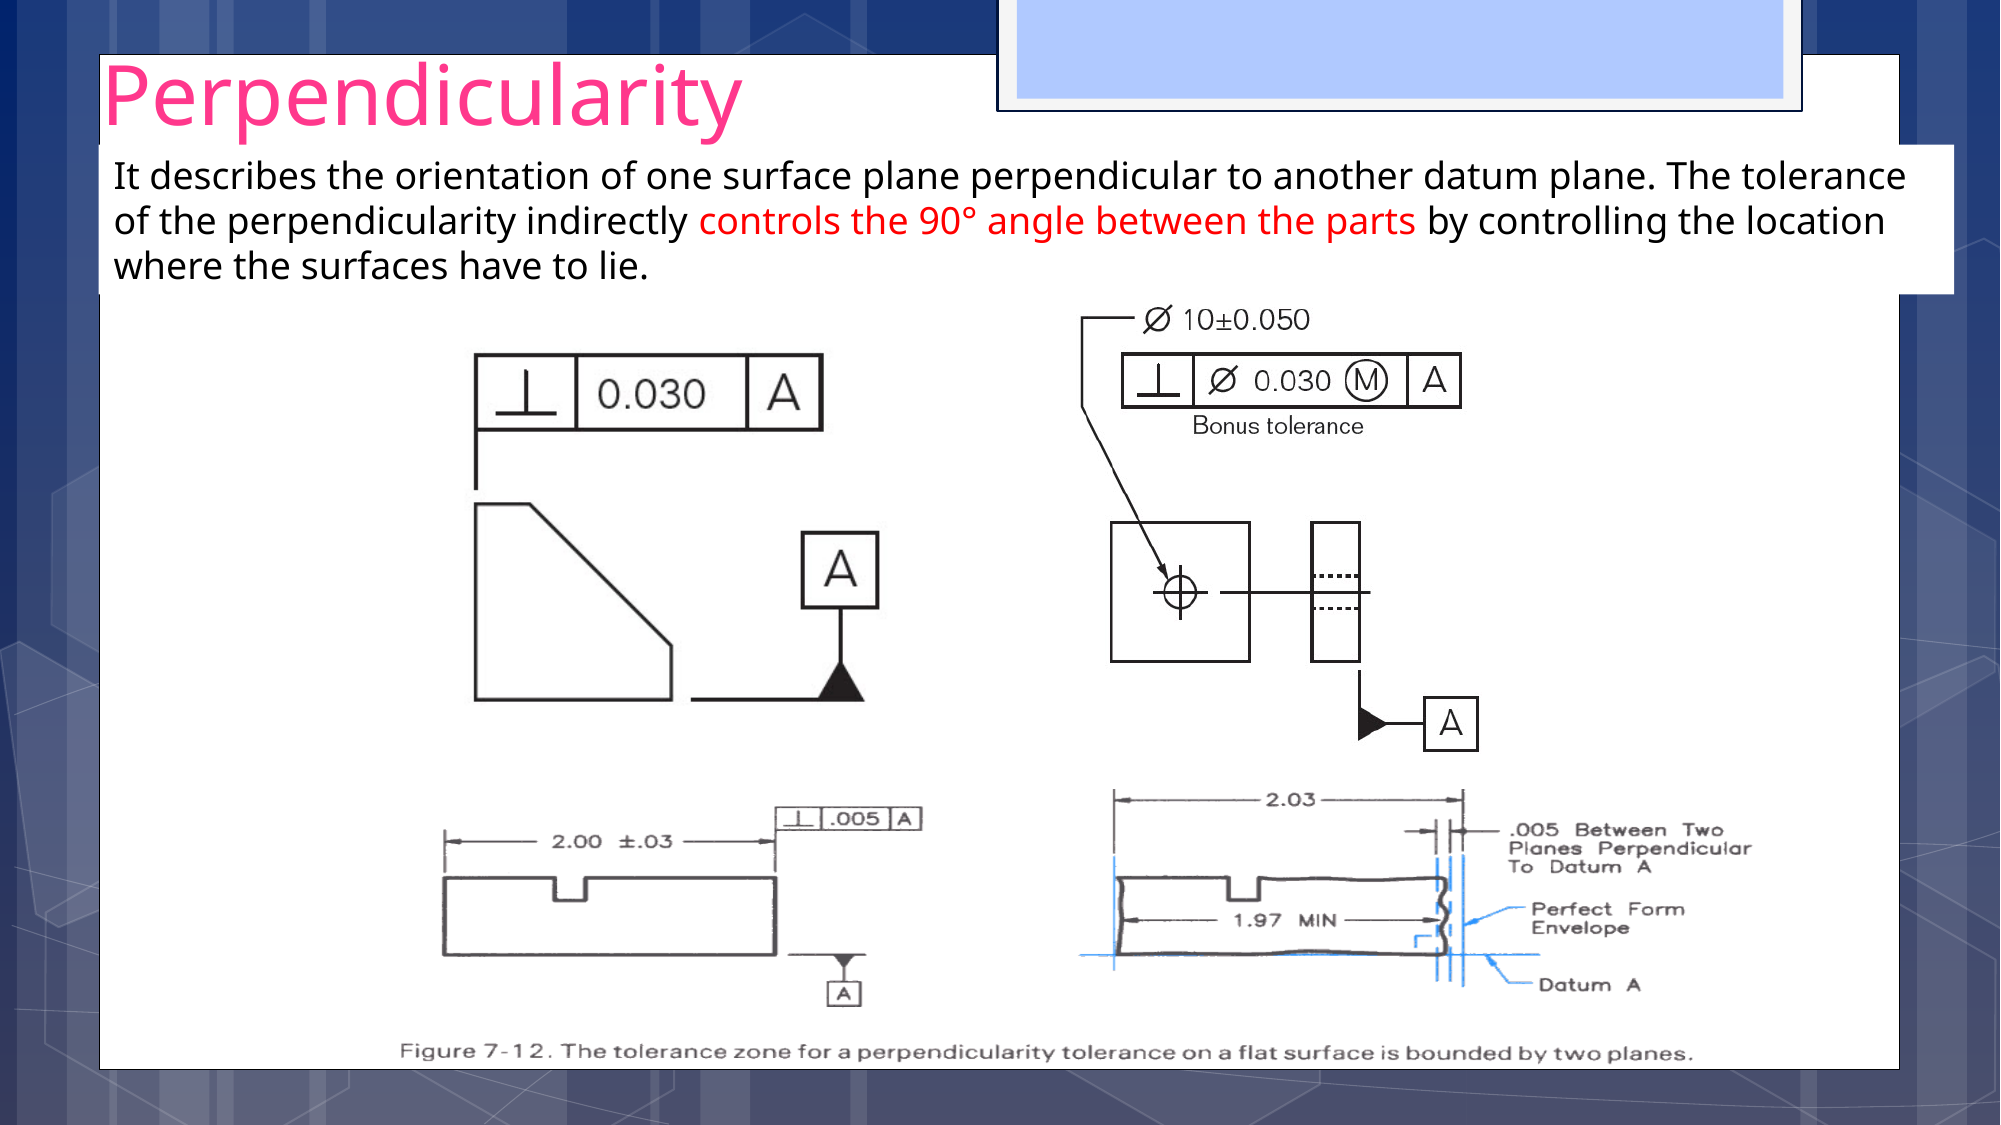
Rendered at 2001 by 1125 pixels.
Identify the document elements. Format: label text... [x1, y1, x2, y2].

title Perpendicularity [86, 0, 1623, 150]
text_box It describes the orientation of one surface plane perpendicular to another datum plane. The tolerance of the perpendicularity indirectly controls the 90° angle between the parts by controlling the location where the surfaces have to lie. [98, 144, 1955, 295]
picture [1075, 301, 1492, 755]
picture [384, 789, 1768, 1082]
picture [446, 326, 924, 730]
